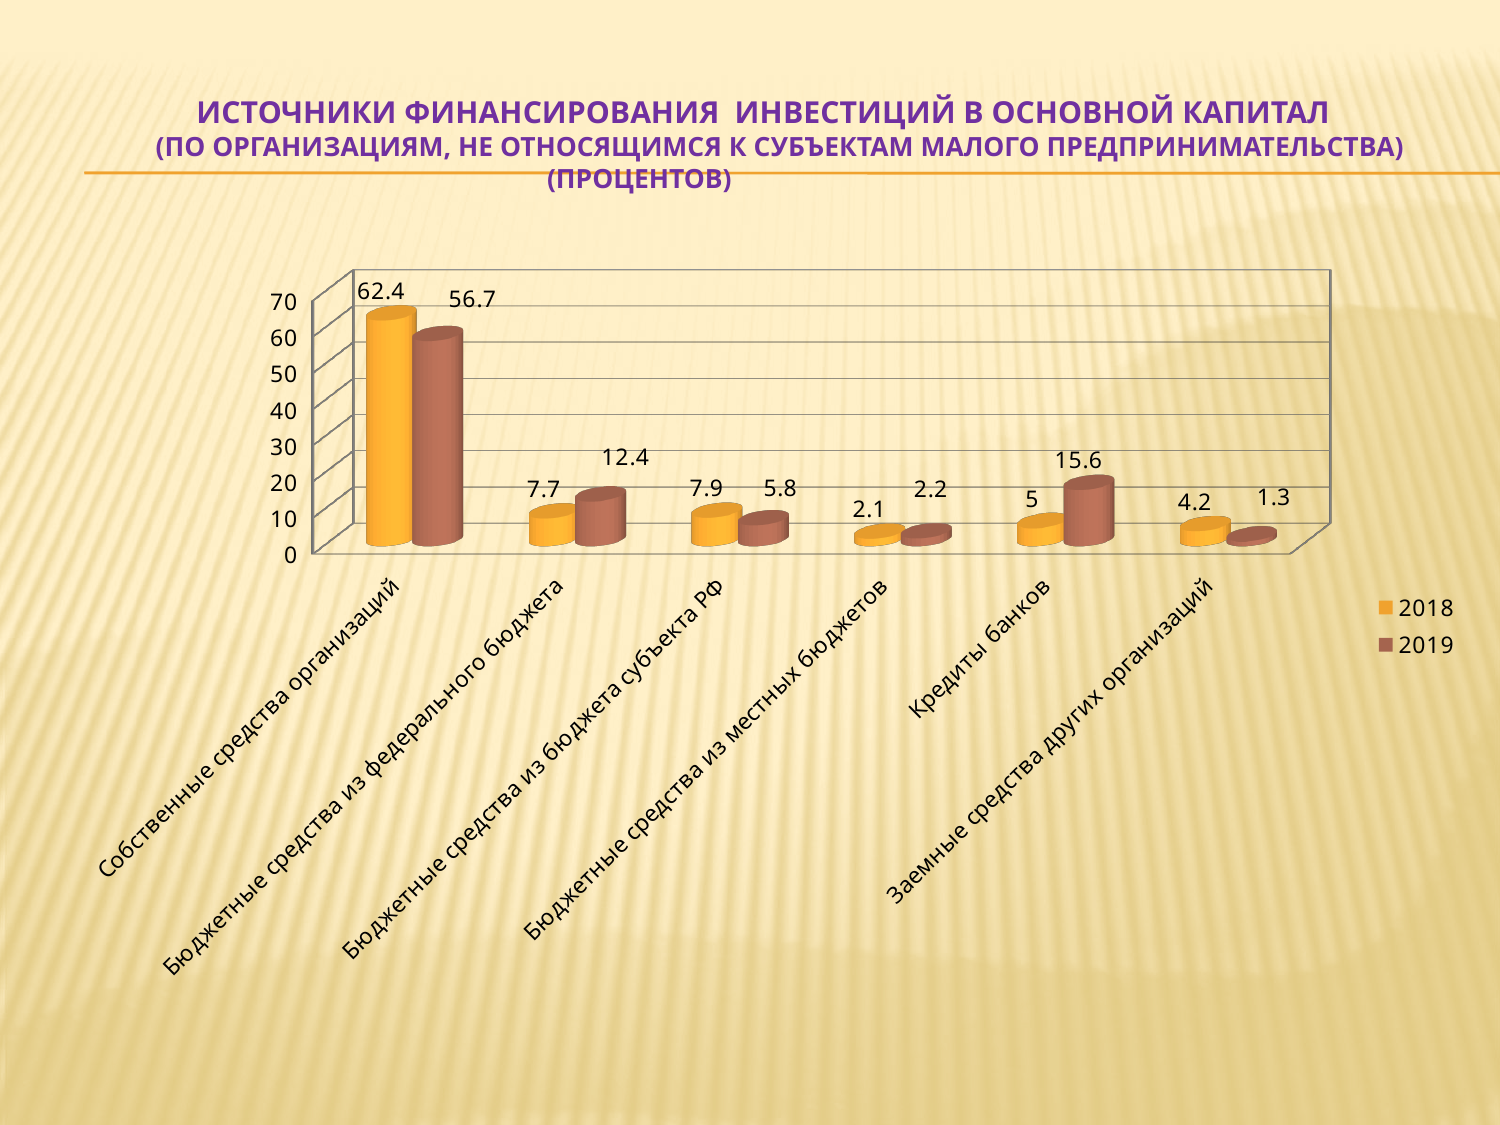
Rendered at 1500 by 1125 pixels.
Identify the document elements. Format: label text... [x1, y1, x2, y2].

chart [49, 254, 1476, 998]
title Источники финансирования инвестиций в основной капитал (по организациям, не относящимся к субъектам малого предпринимательства) (процентов) [50, 75, 1475, 213]
